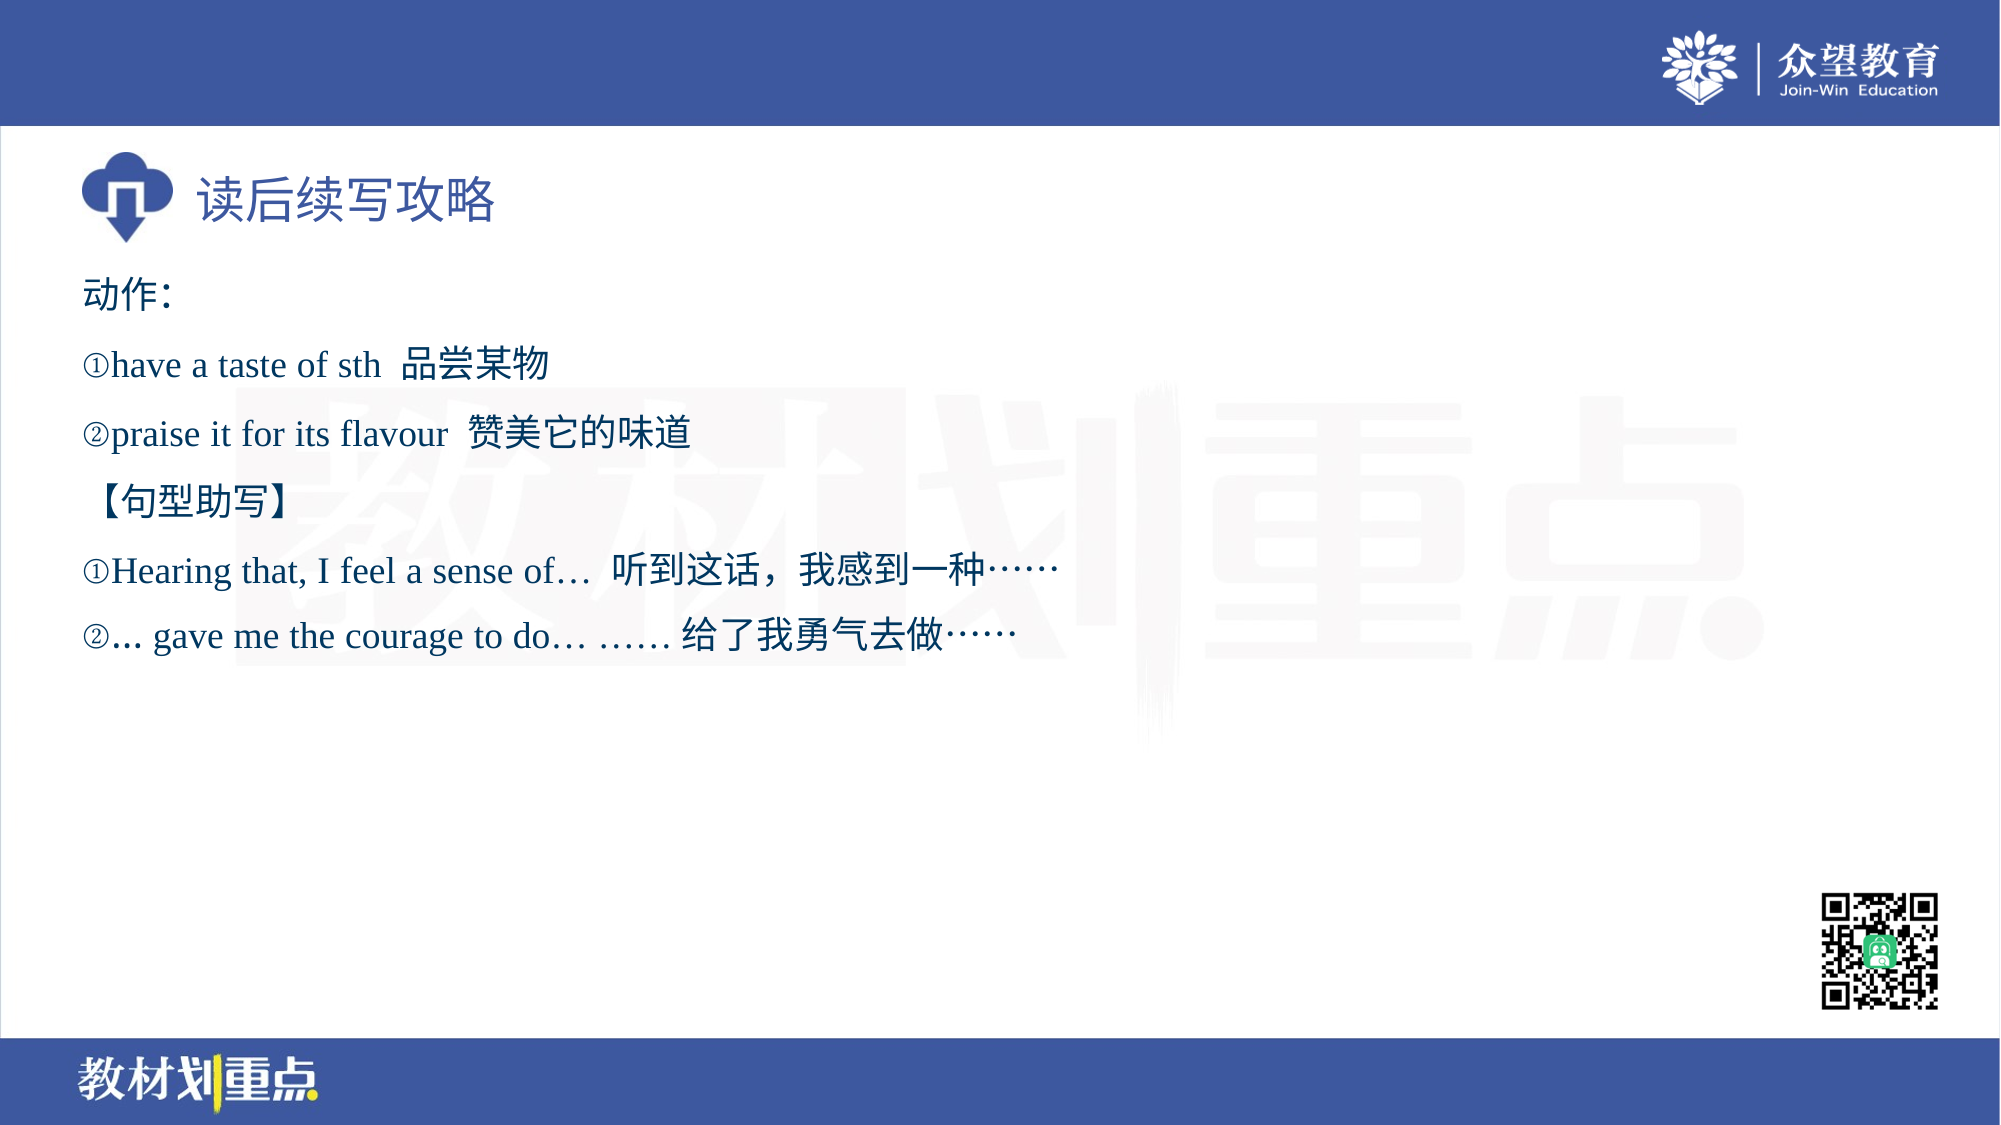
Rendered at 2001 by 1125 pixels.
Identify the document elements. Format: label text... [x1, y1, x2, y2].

text_box 动作： ①have a taste of sth 品尝某物 ②praise it for its flavour 赞美它的味道 【句型助写】 ①Hearing that, I feel a sense of… 听到这话，我感到一种…… ②… gave me the courage to do… ……给了我勇气去做…… [82, 247, 1817, 649]
picture [0, 0, 2000, 1125]
